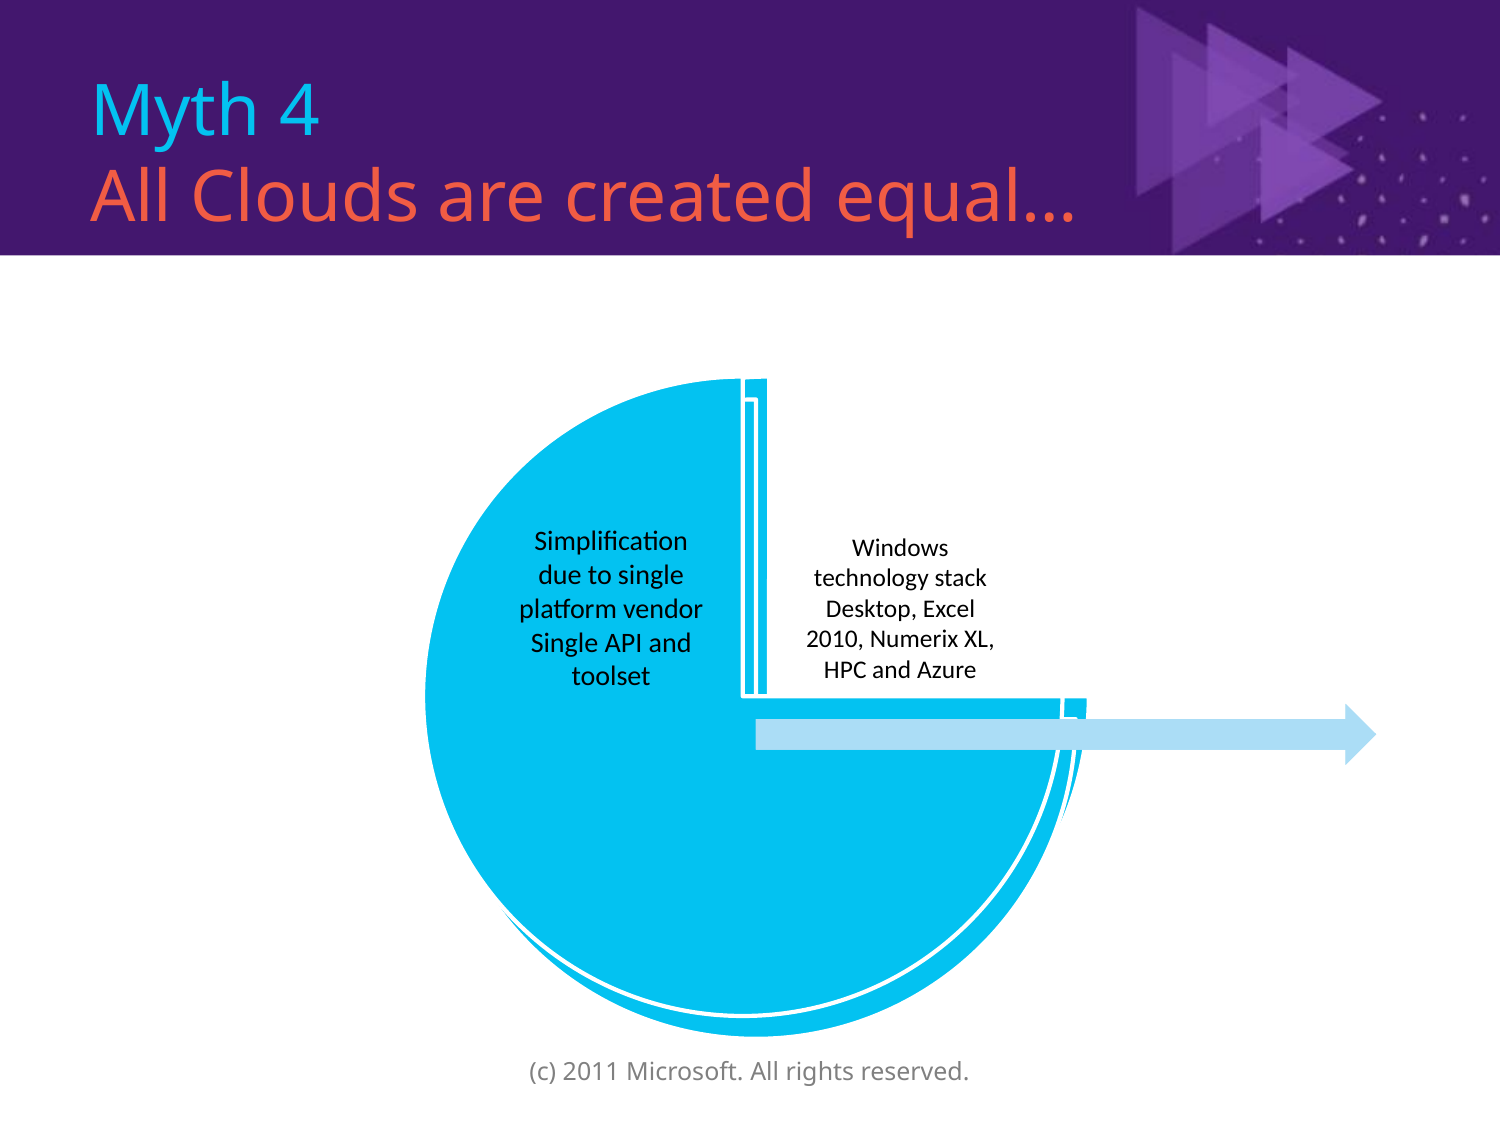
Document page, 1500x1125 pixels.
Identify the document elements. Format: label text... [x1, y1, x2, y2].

title Myth 4 All Clouds are created equal… [75, 56, 1425, 244]
footer (c) 2011 Microsoft. All rights reserved. [512, 1045, 988, 1103]
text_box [135, 273, 1377, 1036]
picture [0, 0, 1500, 255]
